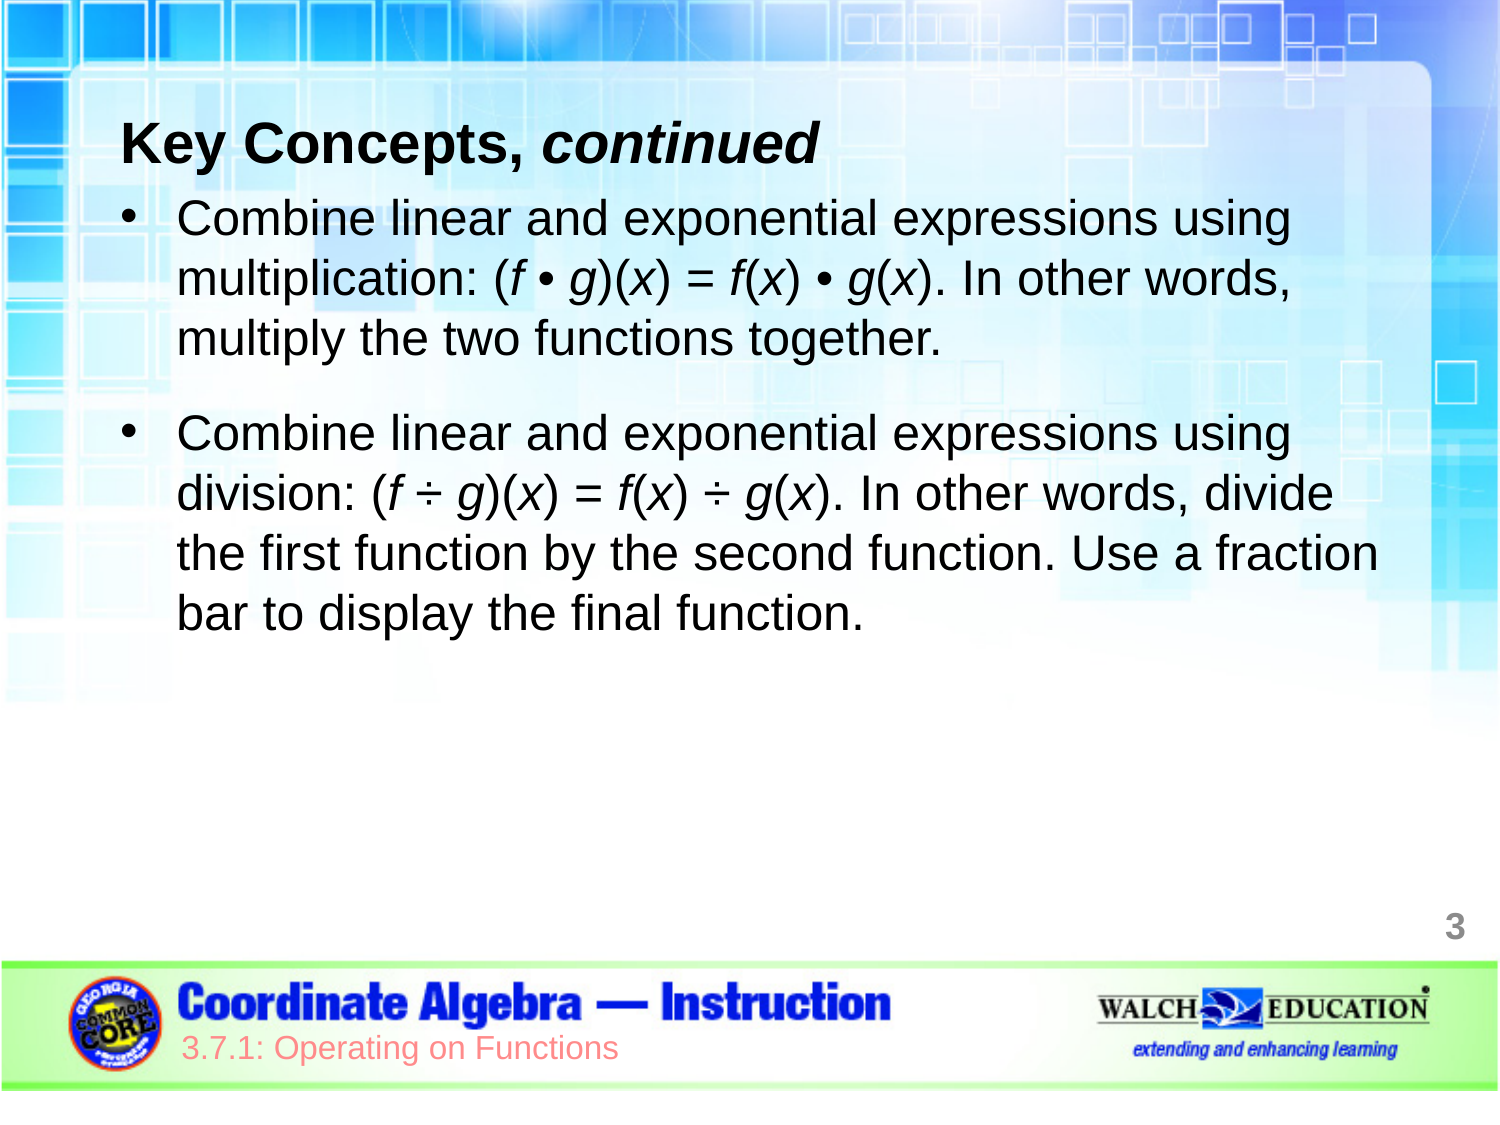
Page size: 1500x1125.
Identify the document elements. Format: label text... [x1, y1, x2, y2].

footer 3.7.1: Operating on Functions [166, 1024, 1080, 1069]
picture [1, 0, 1500, 1091]
subtitle Key Concepts, continued Combine linear and exponential expressions using multiplication: (f • g)(x) = f(x) • g(x). In other words, multiply the two functions together. Combine linear and exponential expressions using division: (f ÷ g)(x) = f(x) ÷ g(x). In other words, divide the first function by the second function. Use a fraction bar to display the final function. [105, 97, 1413, 918]
slide_number 3 [1361, 901, 1481, 949]
